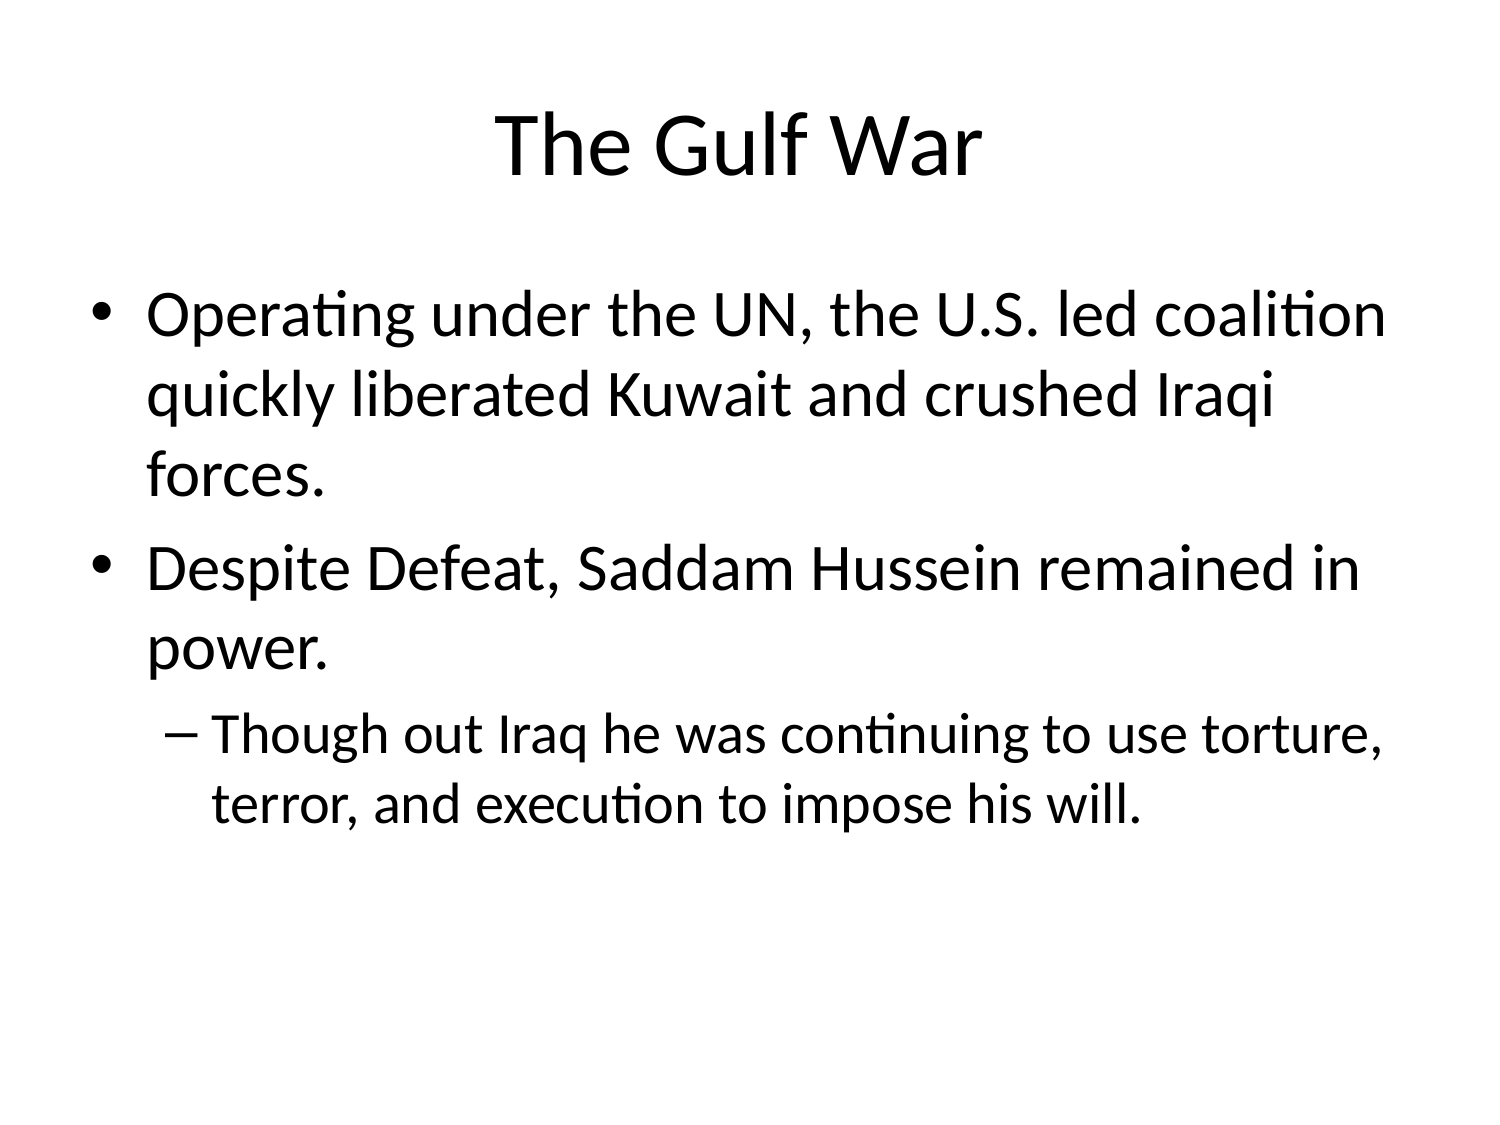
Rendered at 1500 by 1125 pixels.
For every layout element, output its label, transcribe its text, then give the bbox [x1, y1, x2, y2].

list Operating under the UN, the U.S. led coalition quickly liberated Kuwait and crushed Iraqi forces. Despite Defeat, Saddam Hussein remained in power. Though out Iraq he was continuing to use torture, terror, and execution to impose his will. [75, 262, 1425, 1005]
title The Gulf War [75, 45, 1425, 233]
